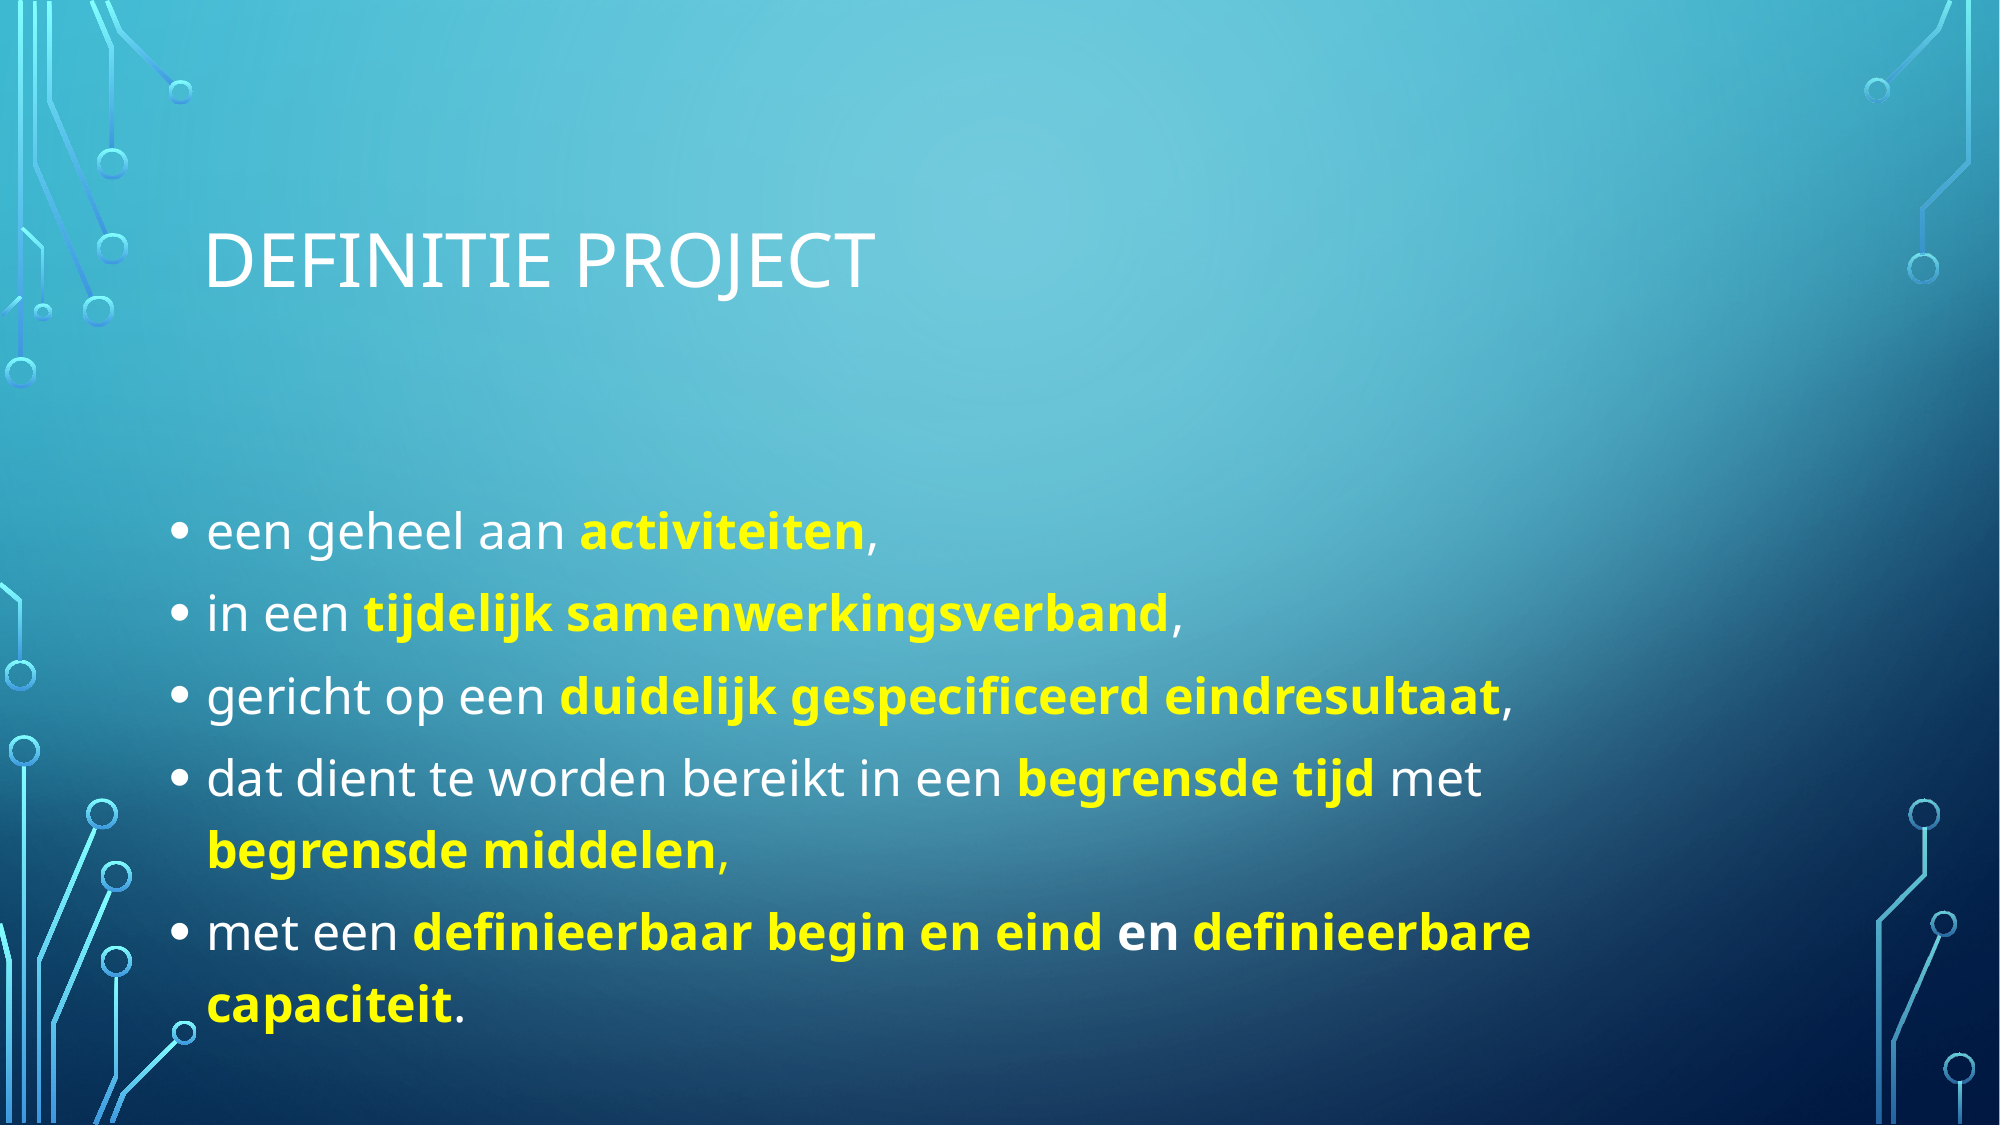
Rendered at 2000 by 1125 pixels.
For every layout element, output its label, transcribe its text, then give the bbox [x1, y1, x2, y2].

list een geheel aan activiteiten, in een tijdelijk samenwerkingsverband, gericht op een duidelijk gespecificeerd eindresultaat, dat dient te worden bereikt in een begrensde tijd met begrensde middelen, met een definieerbaar begin en eind en definieerbare capaciteit. [3, 316, 1678, 970]
title Definitie project [187, 101, 1812, 344]
